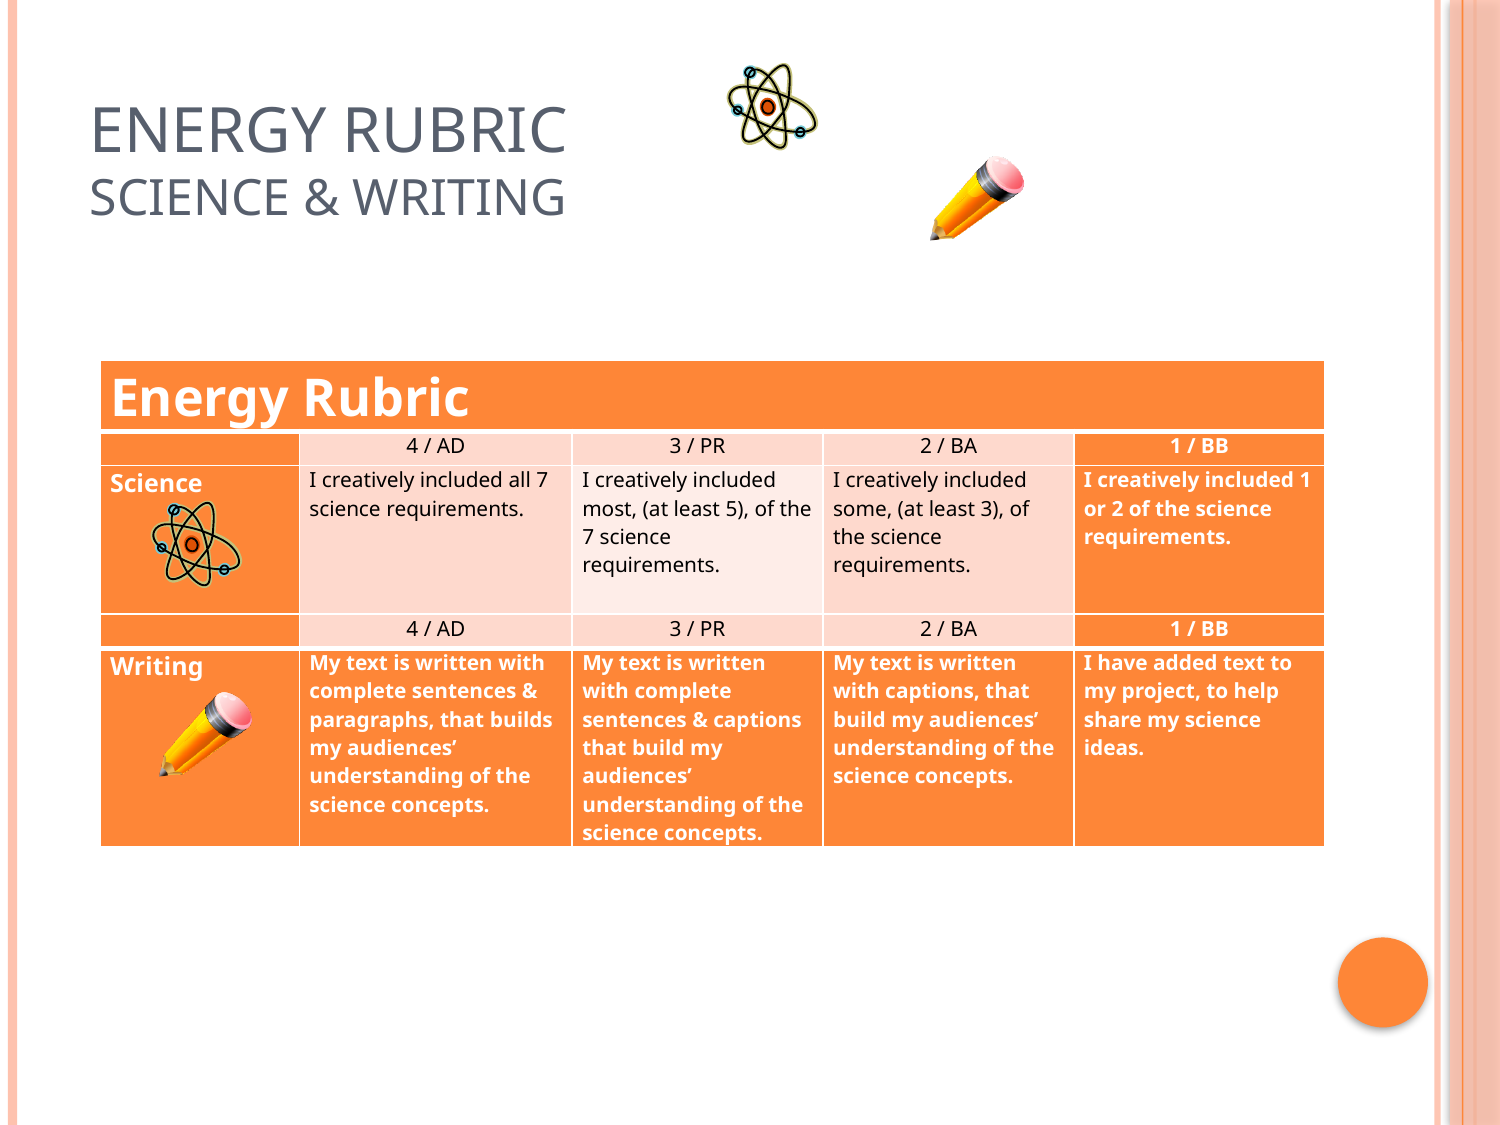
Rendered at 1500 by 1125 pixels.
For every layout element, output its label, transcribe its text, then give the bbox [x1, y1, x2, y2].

table_cell My text is written with captions, that build my audiences’ understanding of the science concepts. [824, 651, 1073, 846]
table_cell 1 / BB [1075, 434, 1324, 465]
picture [924, 151, 1026, 252]
table_cell 4 / AD [300, 615, 571, 646]
table_cell 1 / BB [1075, 615, 1324, 646]
table_header Energy Rubric [101, 361, 1324, 429]
table_cell My text is written with complete sentences & captions that build my audiences’ understanding of the science concepts. [573, 651, 822, 846]
table_cell Science [101, 466, 299, 613]
table_cell [101, 434, 299, 465]
picture [152, 686, 254, 788]
picture [724, 61, 820, 152]
table_cell I have added text to my project, to help share my science ideas. [1075, 651, 1324, 846]
table_cell I creatively included some, (at least 3), of the science requirements. [824, 466, 1073, 613]
table_cell 3 / PR [573, 434, 822, 465]
table_cell My text is written with complete sentences & paragraphs, that builds my audiences’ understanding of the science concepts. [300, 651, 571, 846]
table_cell I creatively included 1 or 2 of the science requirements. [1075, 466, 1324, 613]
table_cell 2 / BA [824, 434, 1073, 465]
table_cell I creatively included all 7 science requirements. [300, 466, 571, 613]
table_cell 4 / AD [300, 434, 571, 465]
table_cell I creatively included most, (at least 5), of the 7 science requirements. [573, 466, 822, 613]
table_cell 2 / BA [824, 615, 1073, 646]
title Energy Rubric science & Writing [75, 45, 1300, 233]
table_cell 3 / PR [573, 615, 822, 646]
picture [148, 499, 244, 590]
table_cell Writing [101, 651, 299, 846]
table_cell [101, 615, 299, 646]
